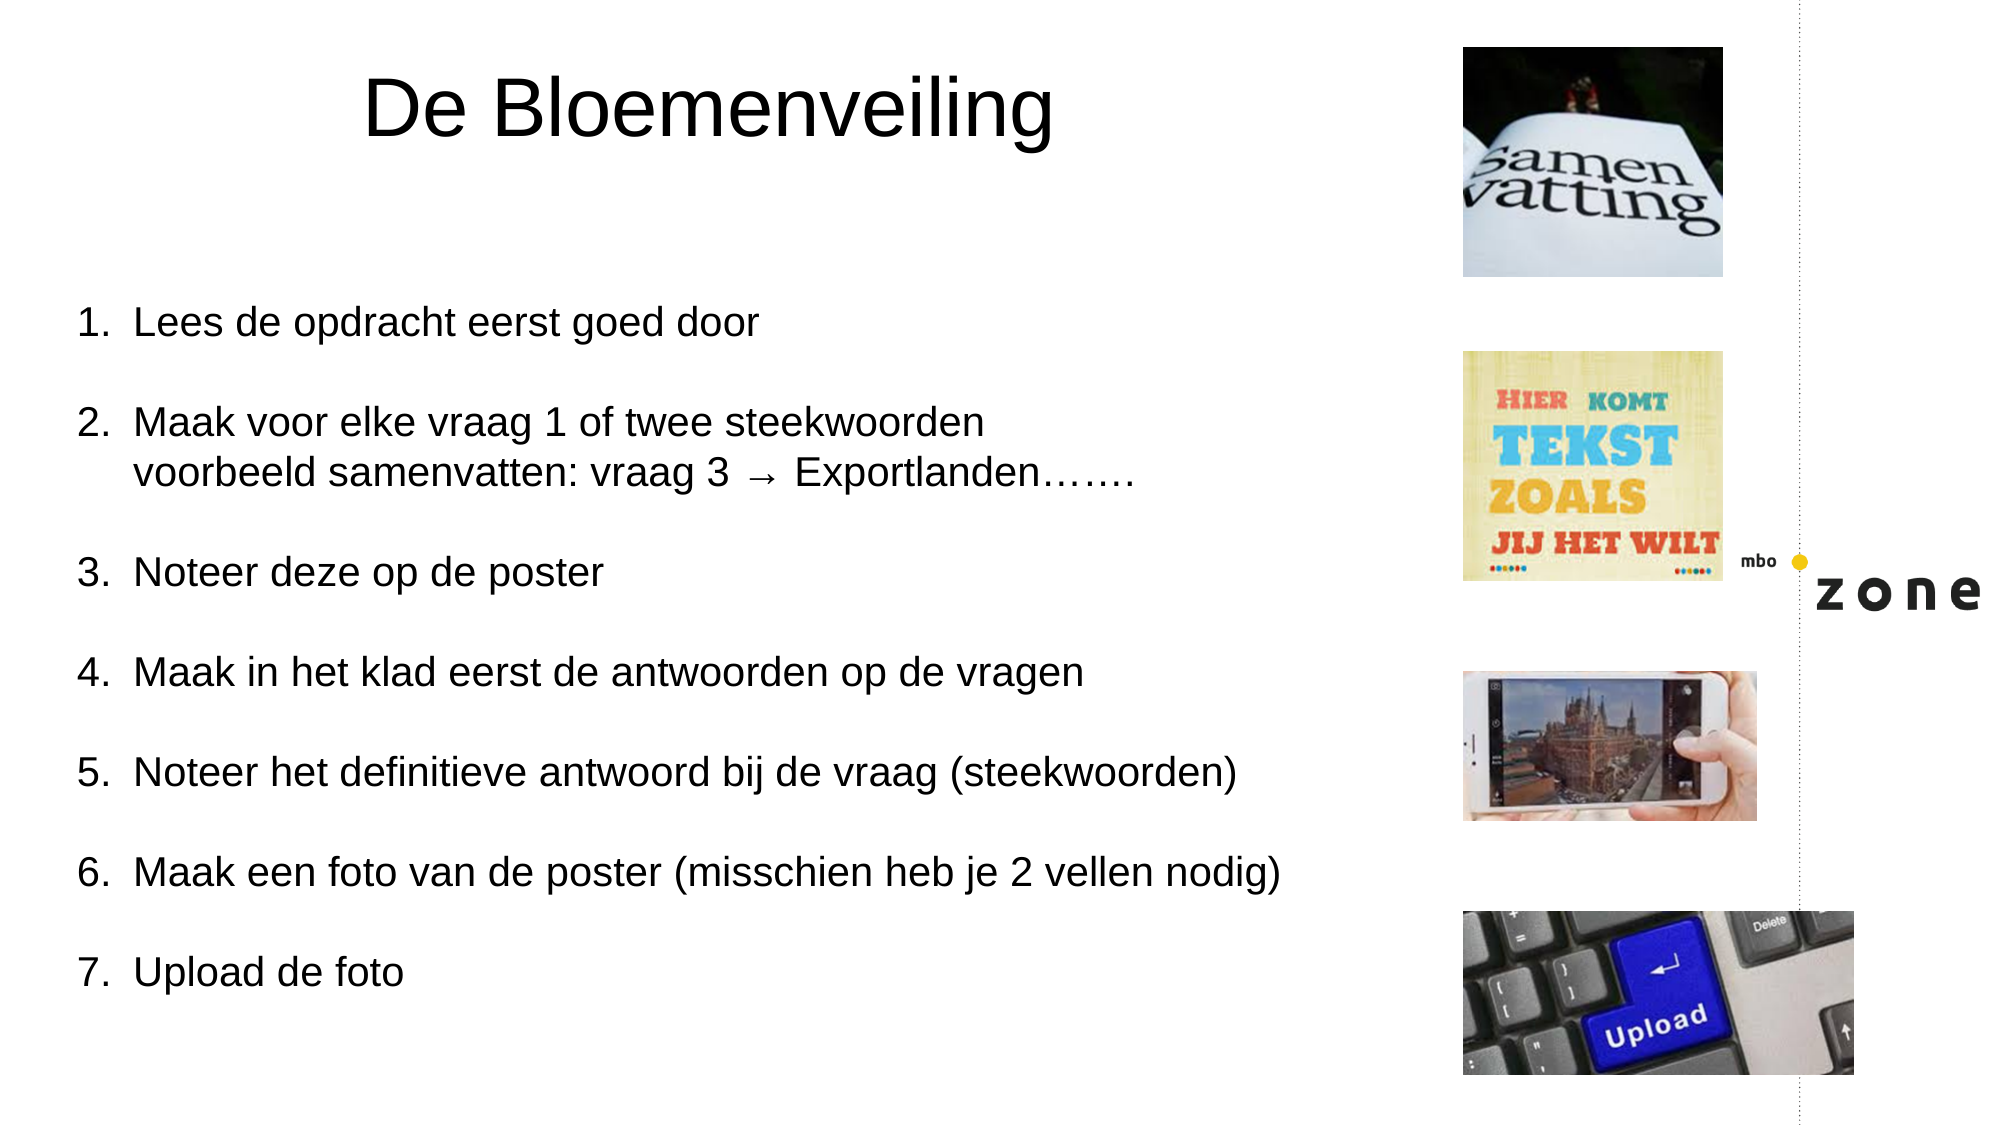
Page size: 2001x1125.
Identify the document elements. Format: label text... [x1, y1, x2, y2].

text_box Lees de opdracht eerst goed door Maak voor elke vraag 1 of twee steekwoorden voorbeeld samenvatten: vraag 3 → Exportlanden……. Noteer deze op de poster Maak in het klad eerst de antwoorden op de vragen Noteer het definitieve antwoord bij de vraag (steekwoorden) Maak een foto van de poster (misschien heb je 2 vellen nodig) Upload de foto [62, 237, 1696, 1053]
picture [1463, 0, 2001, 1125]
text_box De Bloemenveiling [277, 46, 1347, 161]
